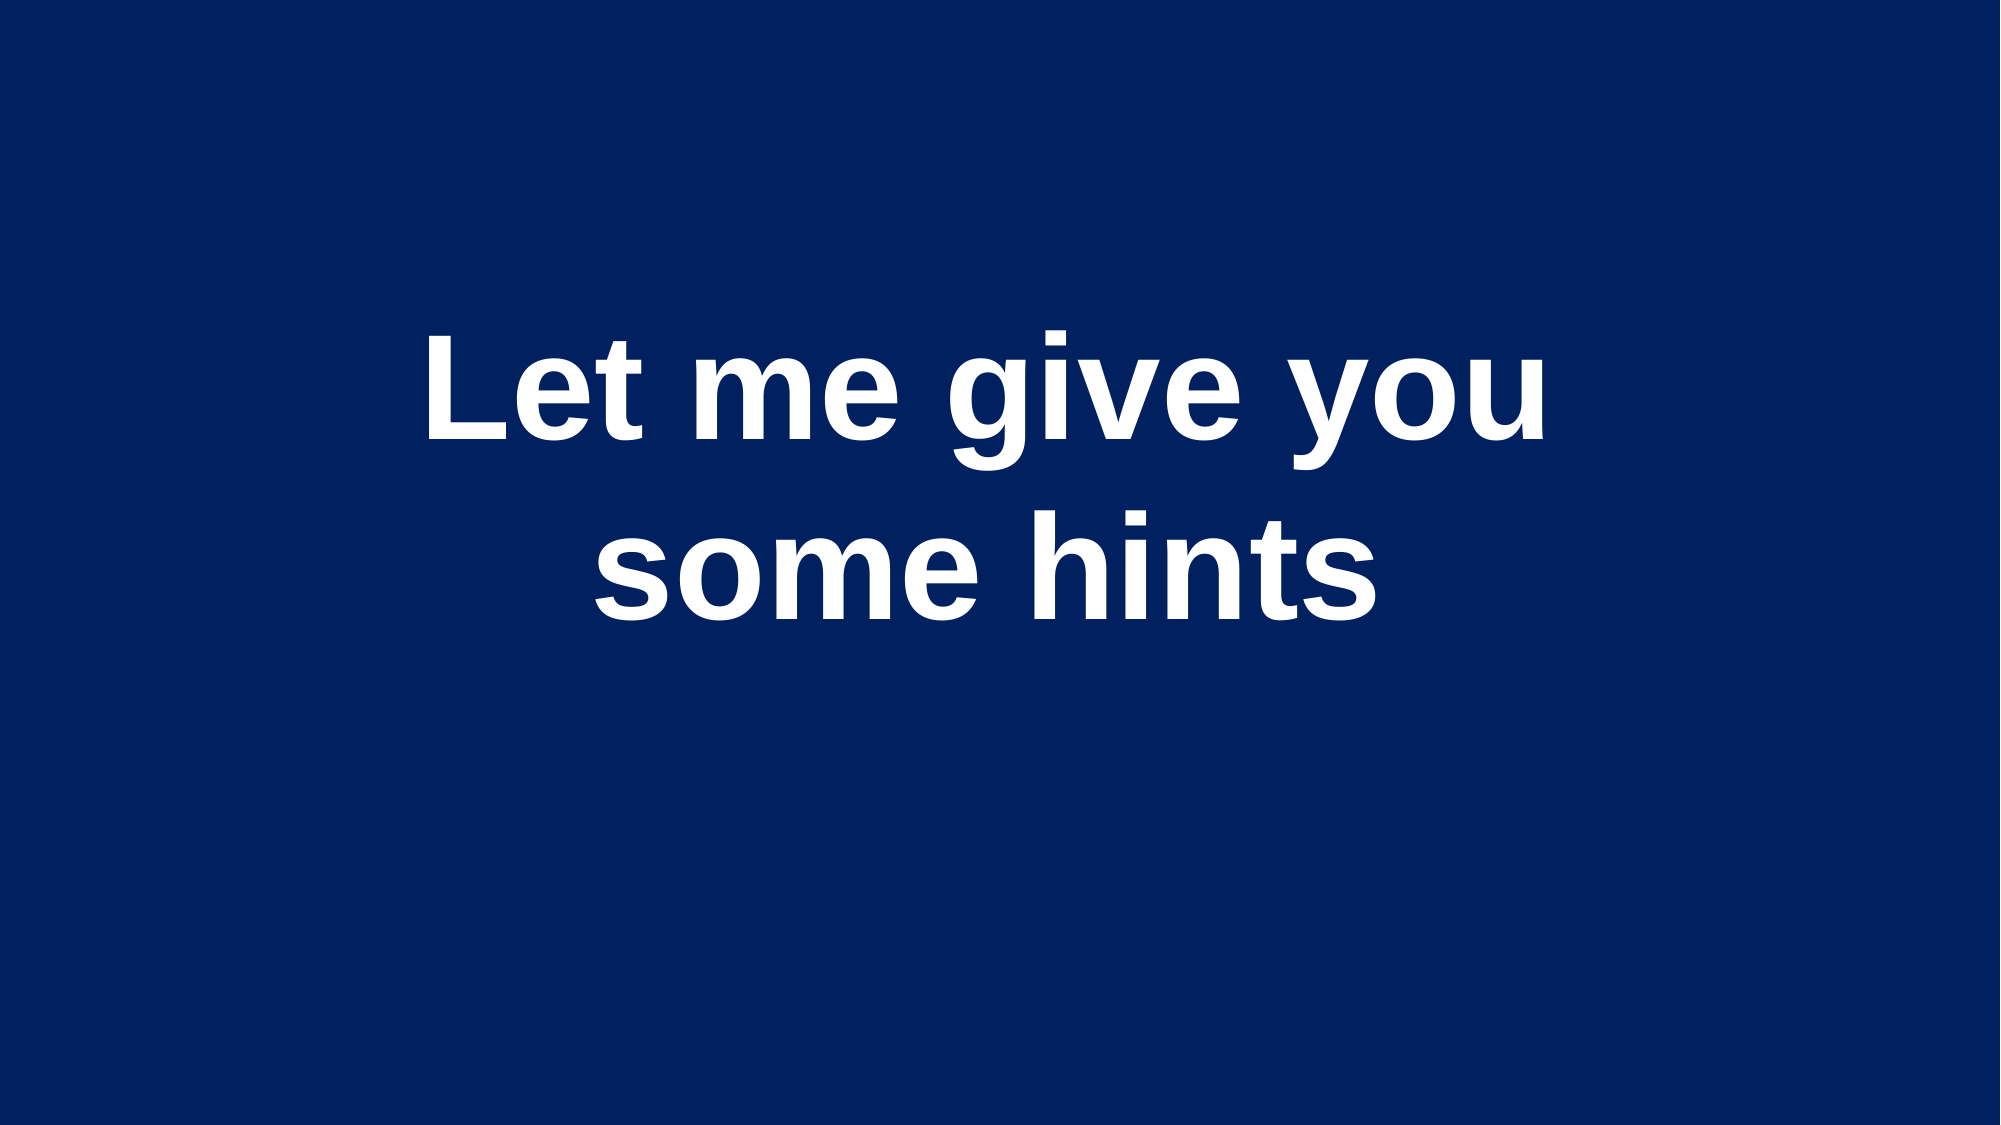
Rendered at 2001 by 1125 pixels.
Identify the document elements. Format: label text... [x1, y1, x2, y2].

text_box Let me give you some hints [259, 282, 1715, 838]
